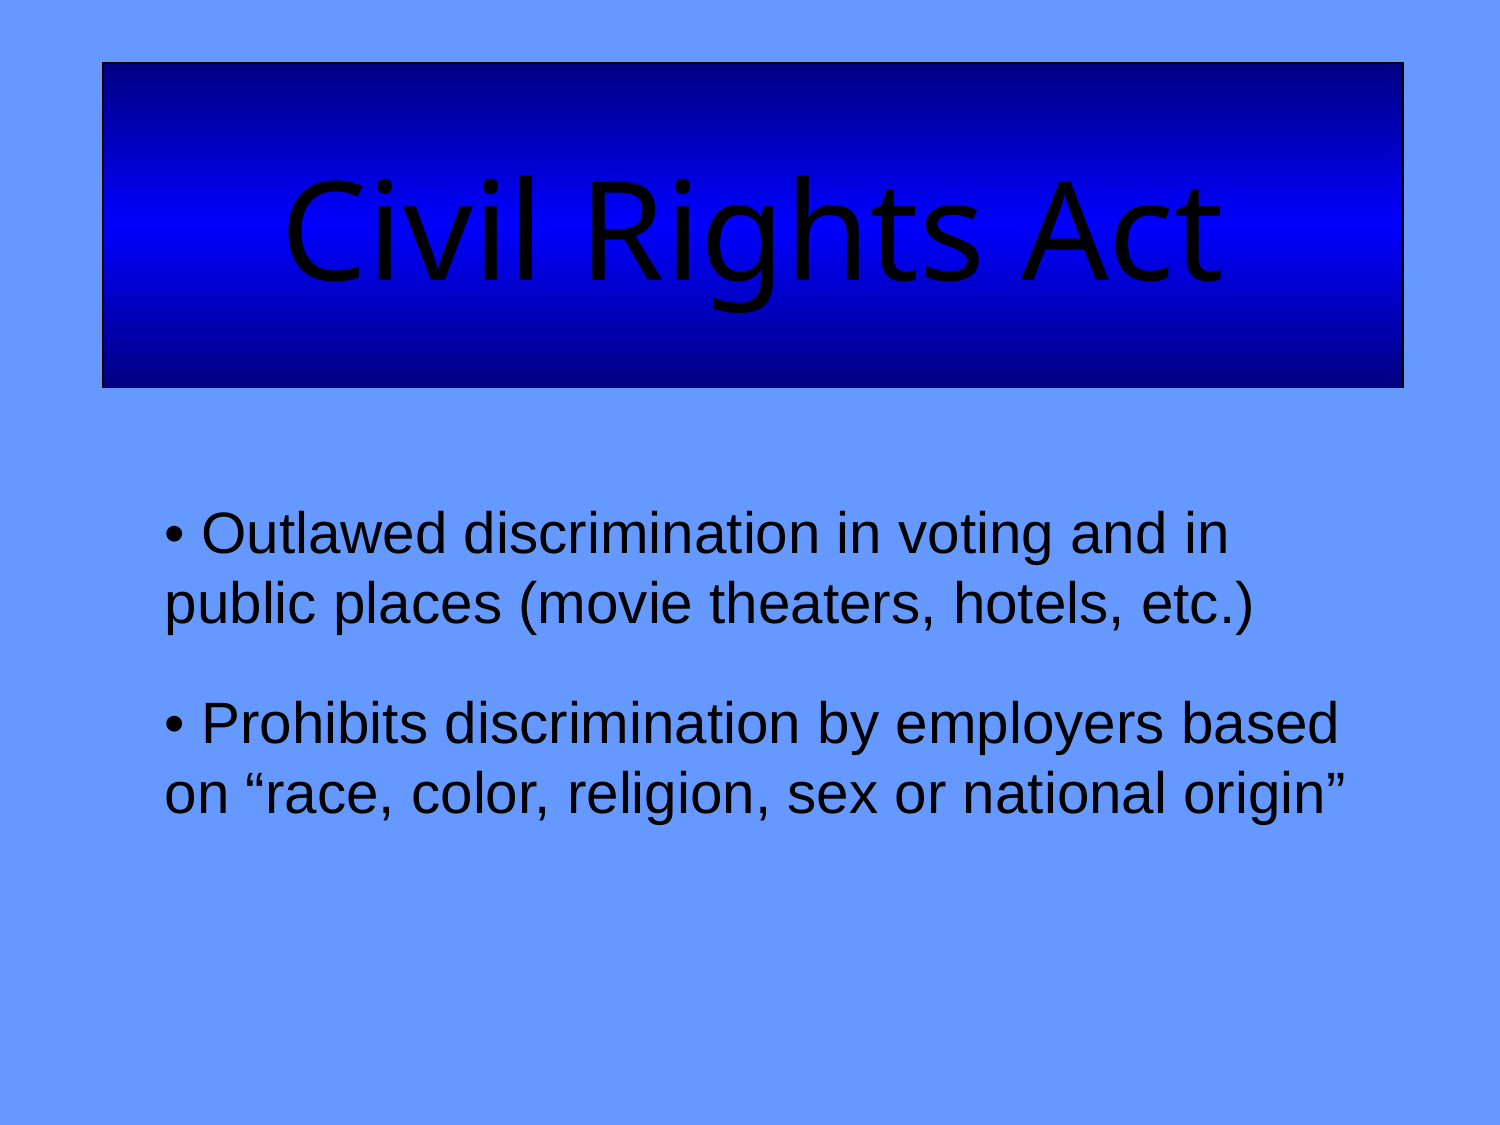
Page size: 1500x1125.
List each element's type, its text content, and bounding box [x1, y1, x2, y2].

text_box • Outlawed discrimination in voting and in public places (movie theaters, hotels, etc.) • Prohibits discrimination by employers based on “race, color, religion, sex or national origin” [150, 487, 1375, 1042]
text_box Civil Rights Act [102, 63, 1404, 388]
